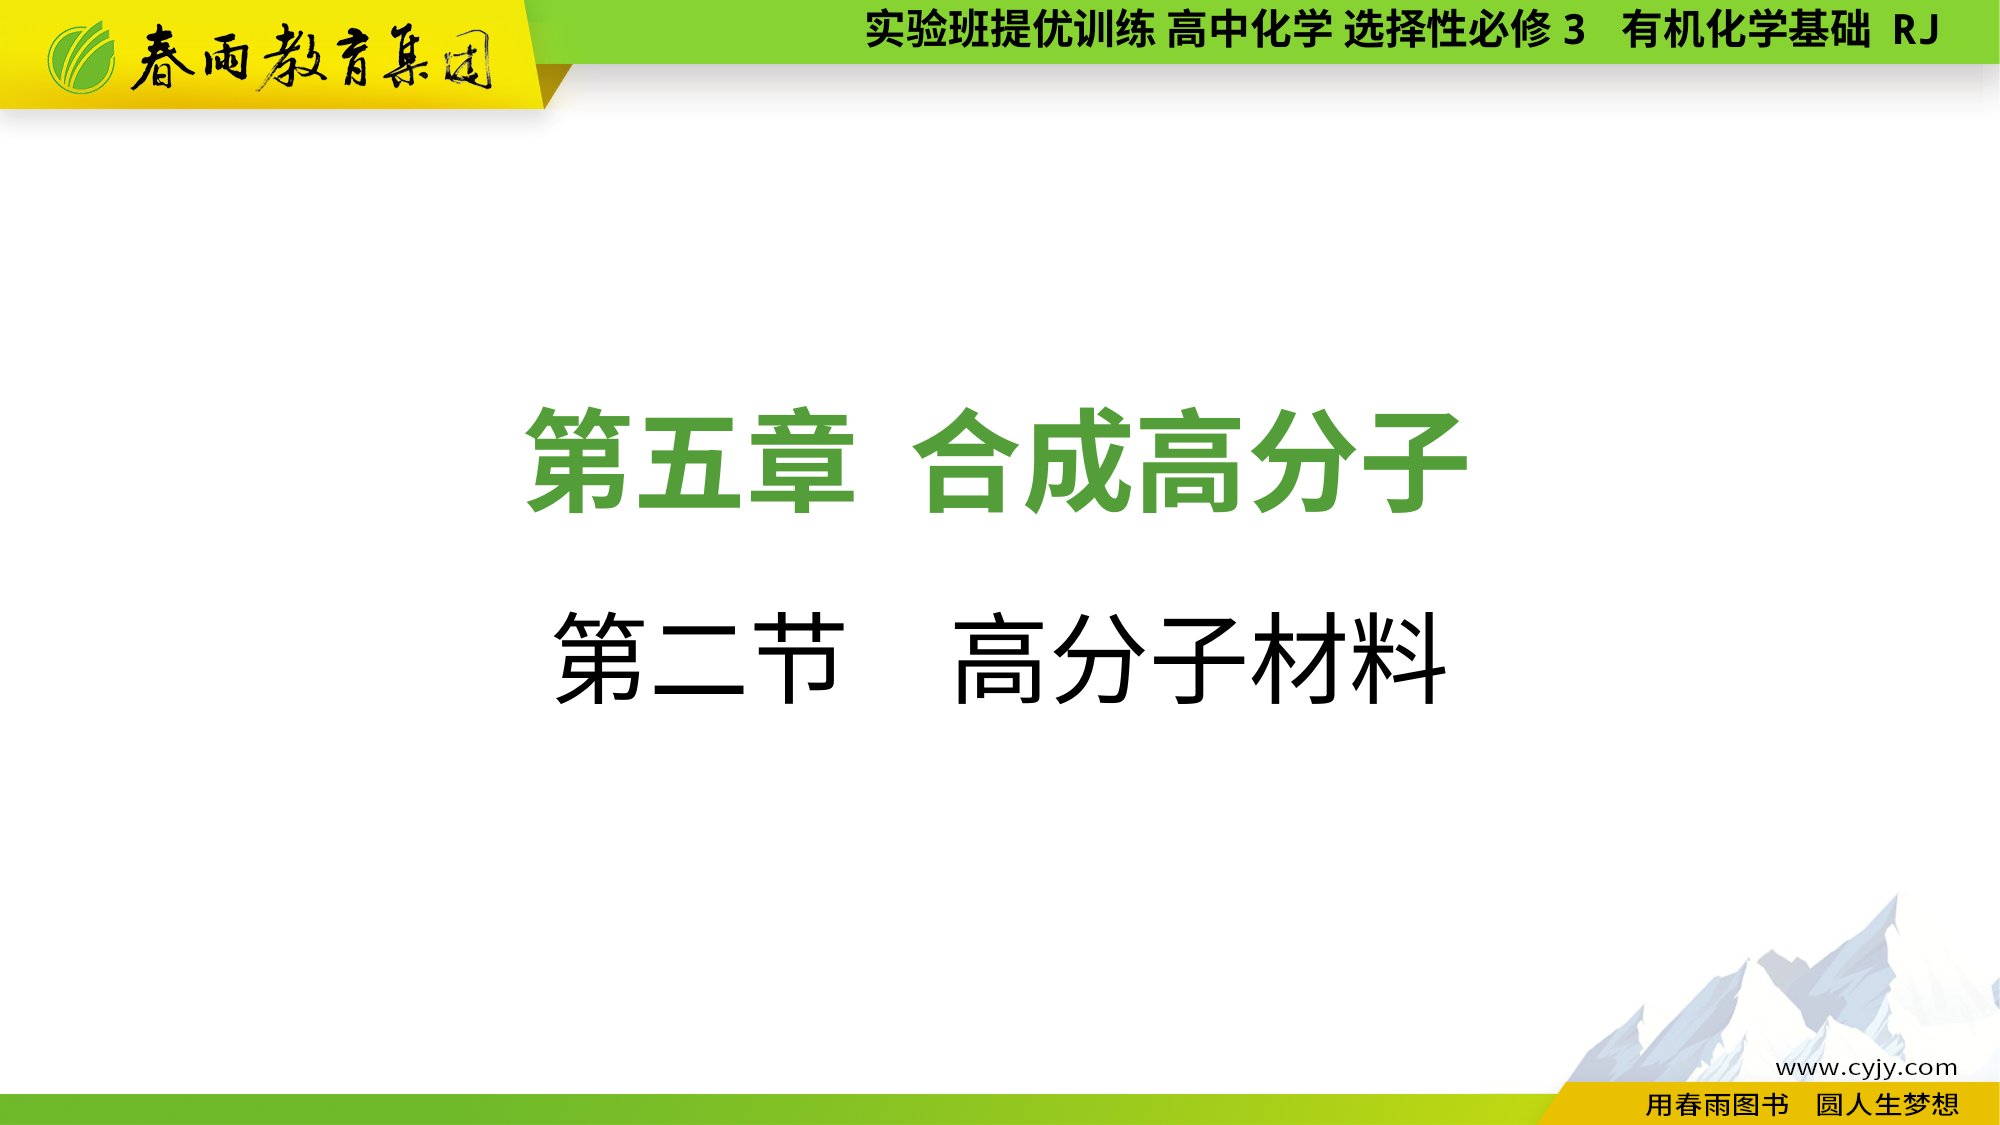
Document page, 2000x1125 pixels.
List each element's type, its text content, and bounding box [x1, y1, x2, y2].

text_box 第五章 合成高分子 [16, 316, 1978, 534]
picture [0, 0, 2000, 1125]
text_box 第二节 高分子材料 [54, 528, 1946, 724]
